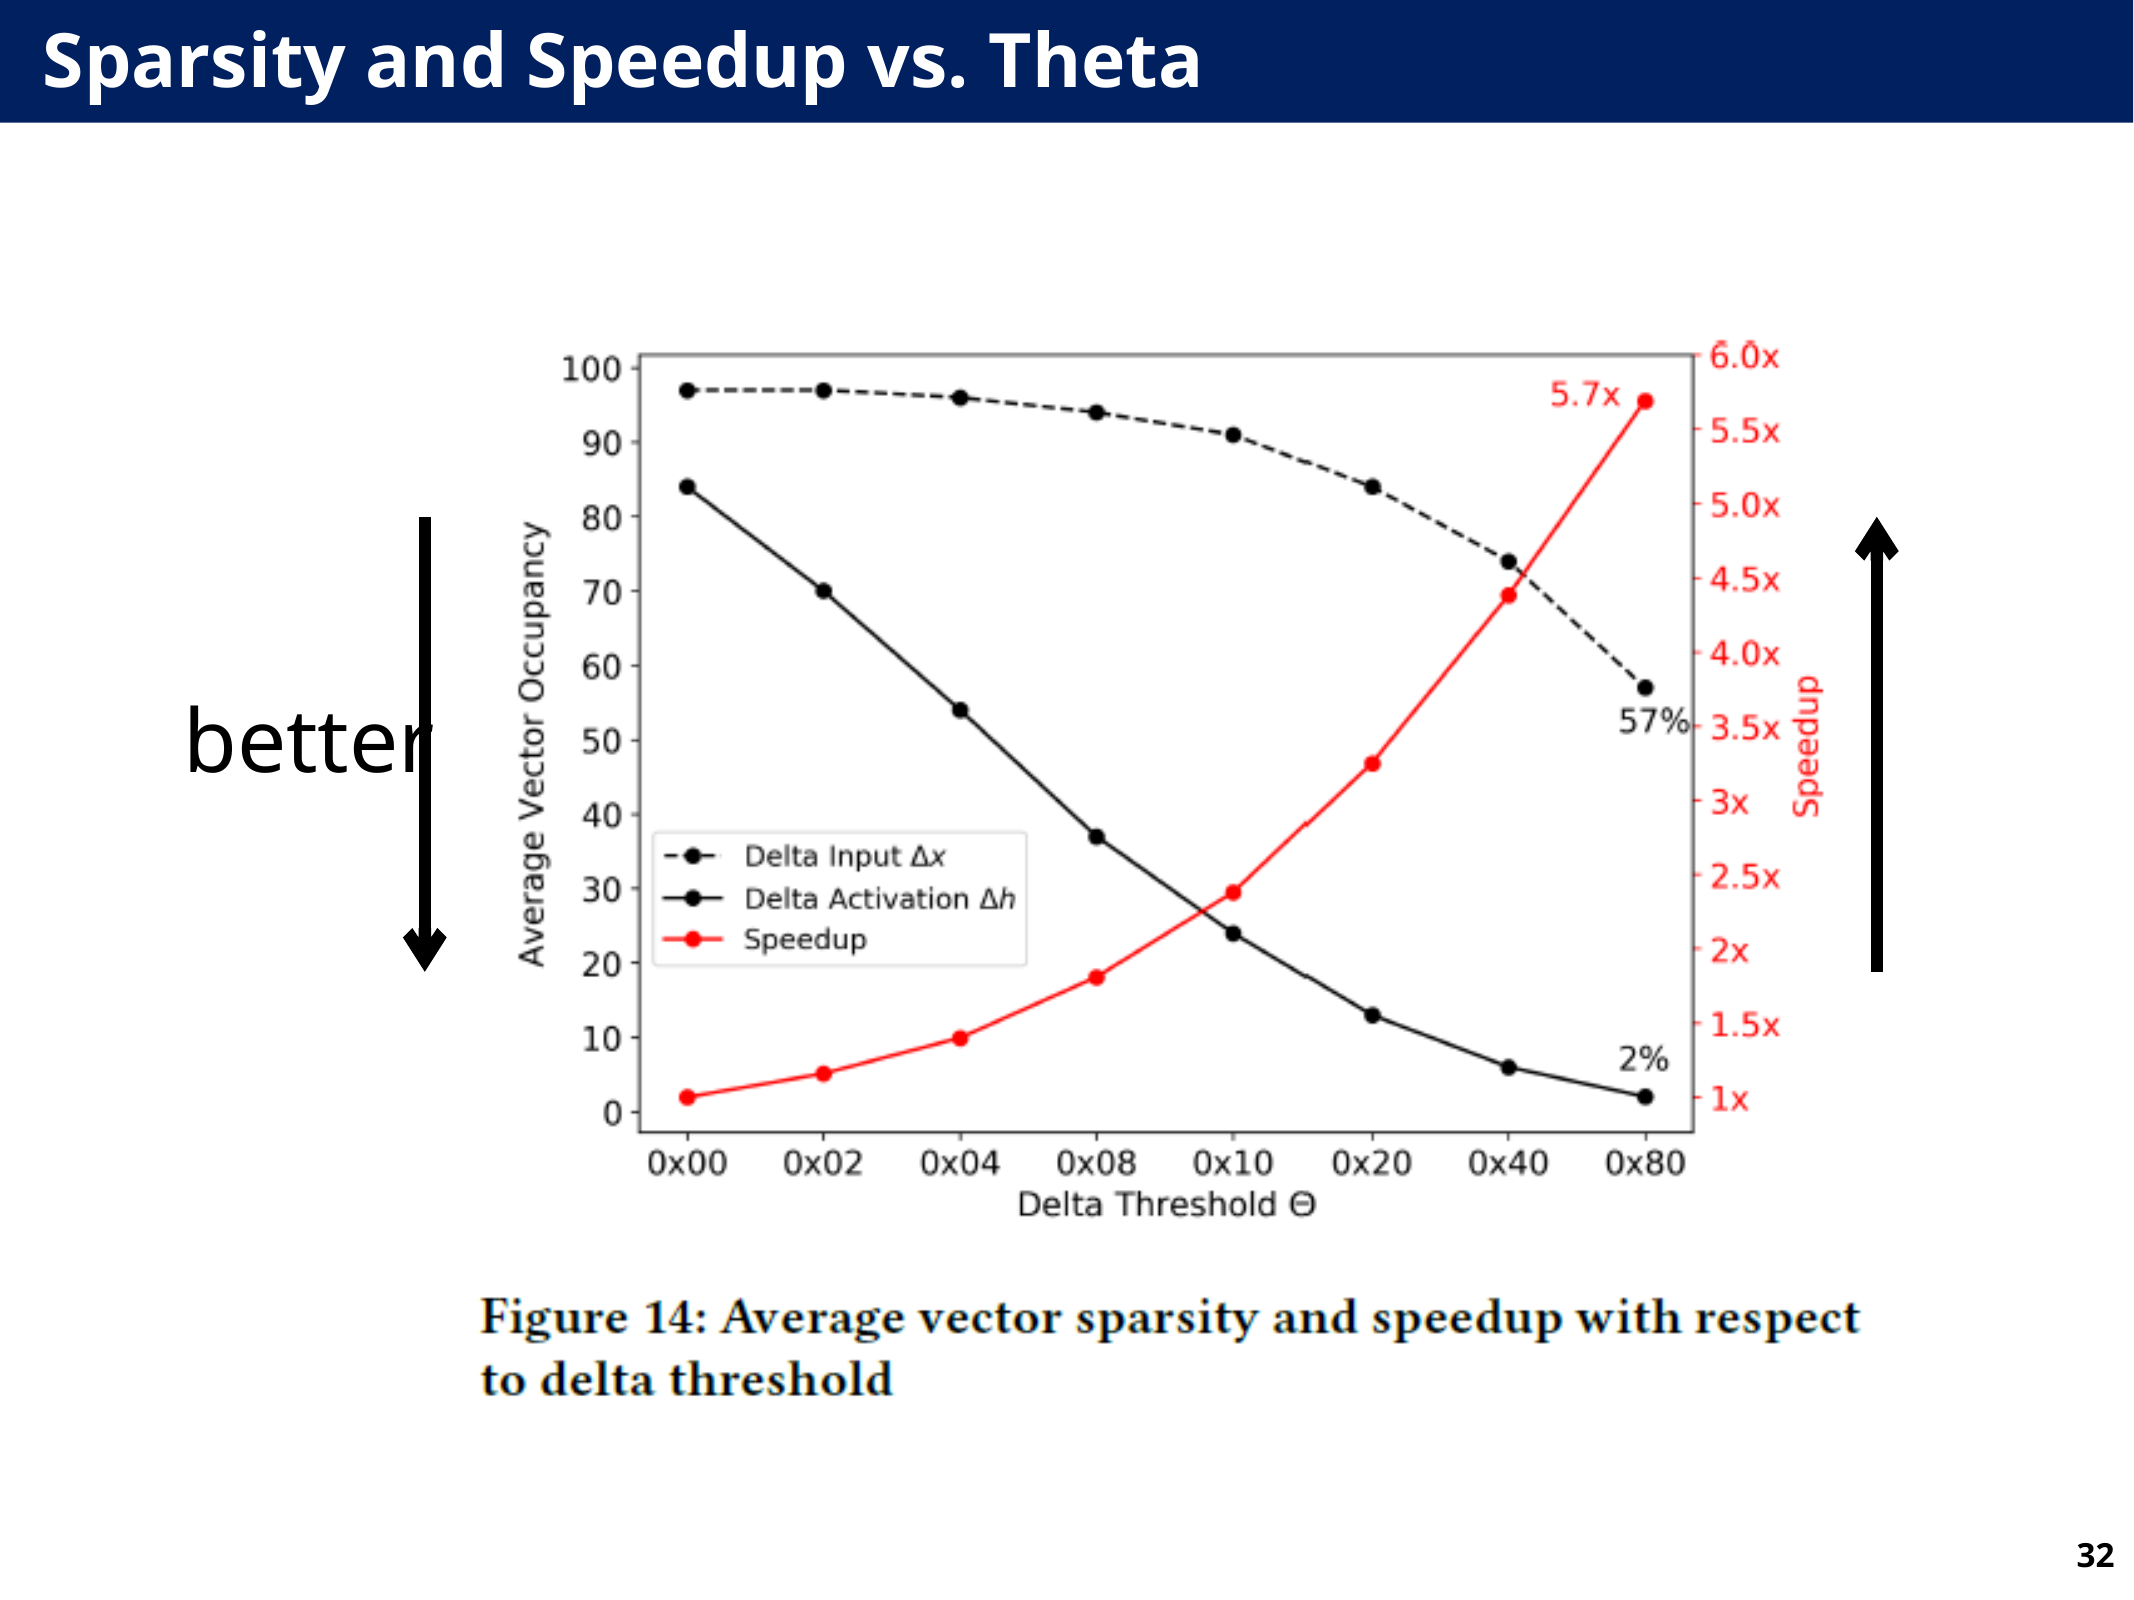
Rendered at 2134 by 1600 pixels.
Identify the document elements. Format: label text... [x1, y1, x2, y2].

slide_number 32 [1632, 1514, 2130, 1600]
title Sparsity and Speedup vs. Theta [0, 0, 2134, 123]
text_box better [429, 677, 434, 798]
picture [439, 326, 1906, 1434]
text_box better [168, 677, 420, 798]
